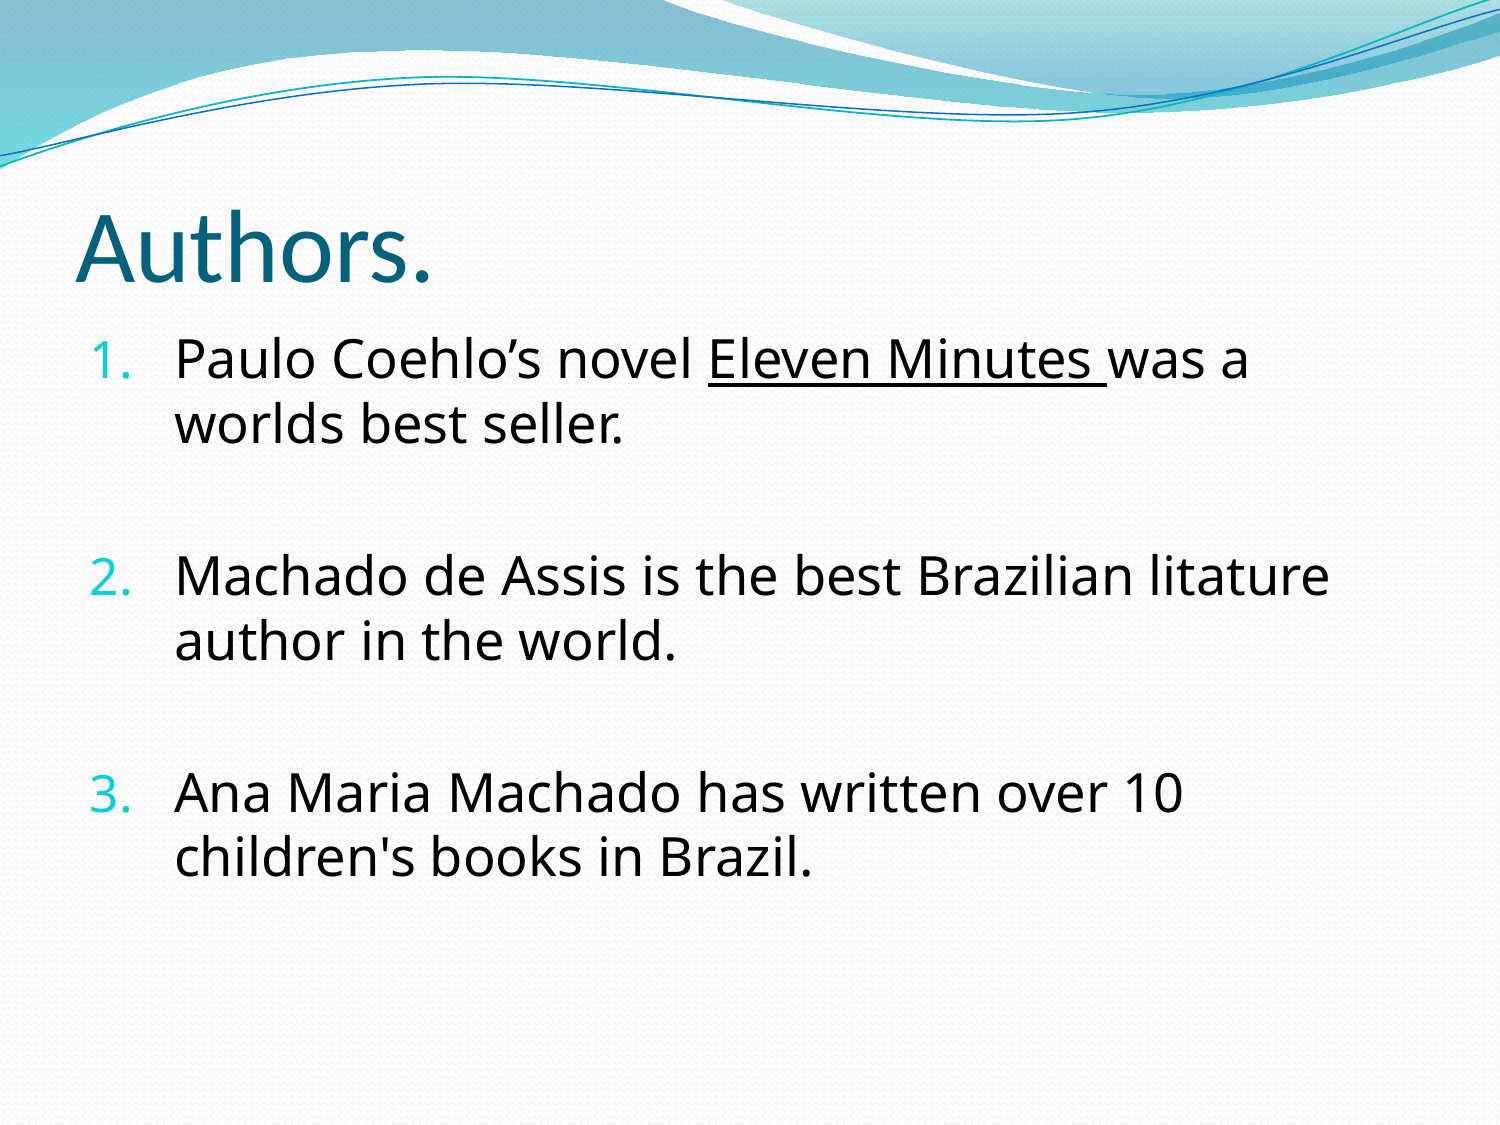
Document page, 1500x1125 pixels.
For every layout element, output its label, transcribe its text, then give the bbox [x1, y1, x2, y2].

list Paulo Coehlo’s novel Eleven Minutes was a worlds best seller. Machado de Assis is the best Brazilian litature author in the world. Ana Maria Machado has written over 10 children's books in Brazil. [75, 317, 1425, 1038]
title Authors. [75, 115, 1425, 303]
